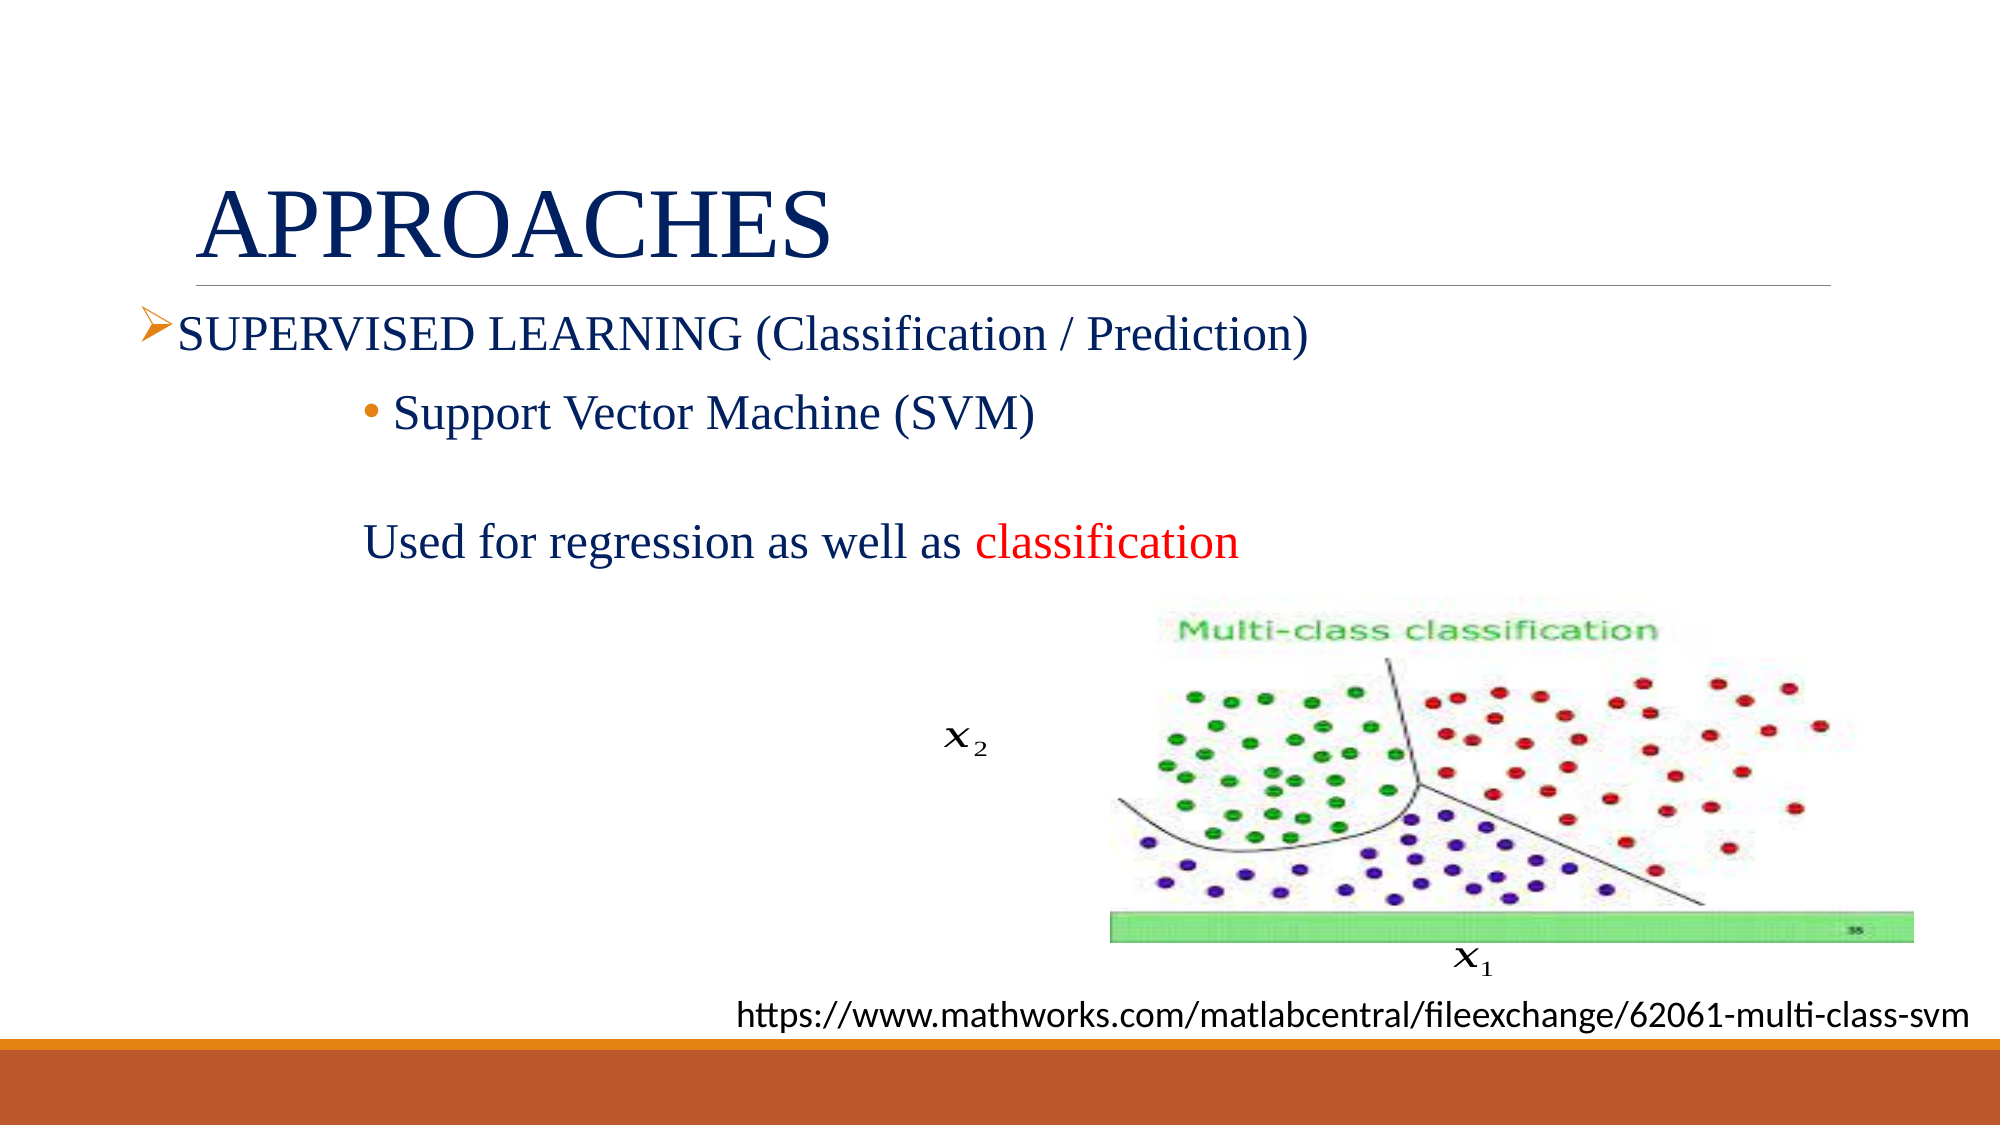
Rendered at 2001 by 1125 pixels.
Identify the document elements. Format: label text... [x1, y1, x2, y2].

title APPROACHES [180, 47, 1830, 285]
picture [1109, 565, 1914, 943]
list SUPERVISED LEARNING (Classification / Prediction) Support Vector Machine (SVM) Used for regression as well as classification [137, 299, 1863, 1046]
text_box https://www.mathworks.com/matlabcentral/fileexchange/62061-multi-class-svm [721, 982, 2000, 1043]
